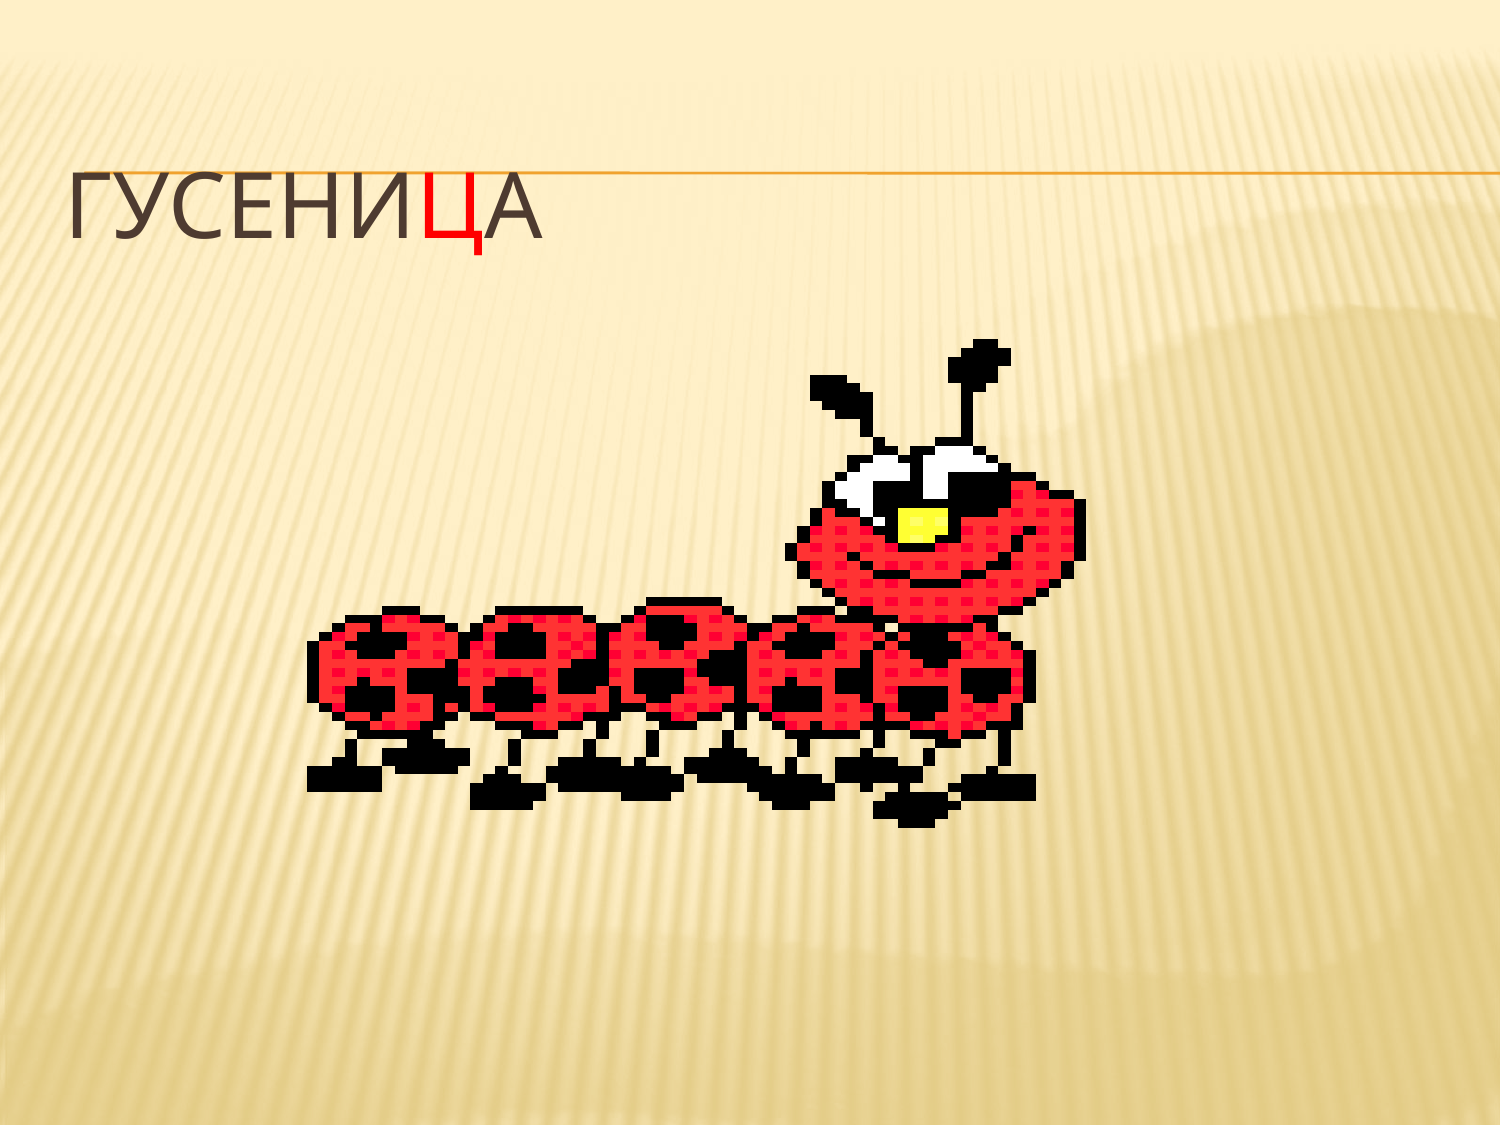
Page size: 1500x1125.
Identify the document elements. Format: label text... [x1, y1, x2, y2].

title гусеница [50, 75, 1475, 329]
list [257, 304, 1138, 927]
